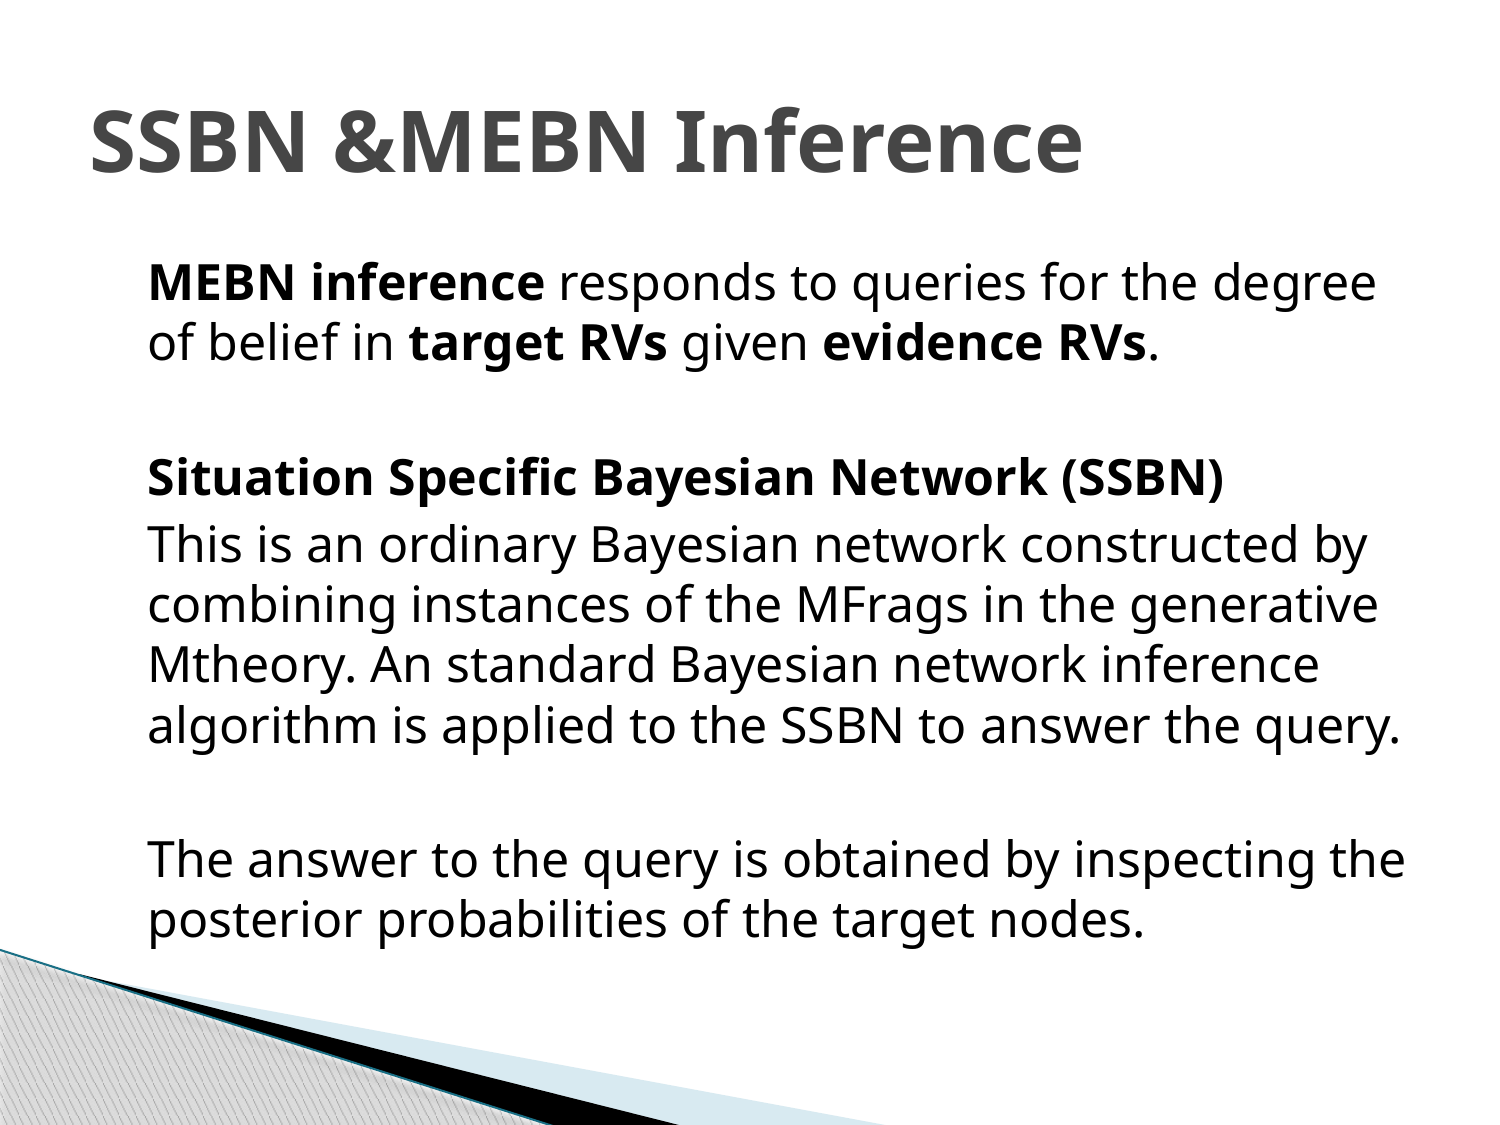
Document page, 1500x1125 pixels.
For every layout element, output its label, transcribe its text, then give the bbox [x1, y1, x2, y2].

list MEBN inference responds to queries for the degree of belief in target RVs given evidence RVs. Situation Specific Bayesian Network (SSBN) This is an ordinary Bayesian network constructed by combining instances of the MFrags in the generative Mtheory. An standard Bayesian network inference algorithm is applied to the SSBN to answer the query. The answer to the query is obtained by inspecting the posterior probabilities of the target nodes. [75, 243, 1425, 986]
title SSBN &MEBN Inference [75, 45, 1425, 233]
